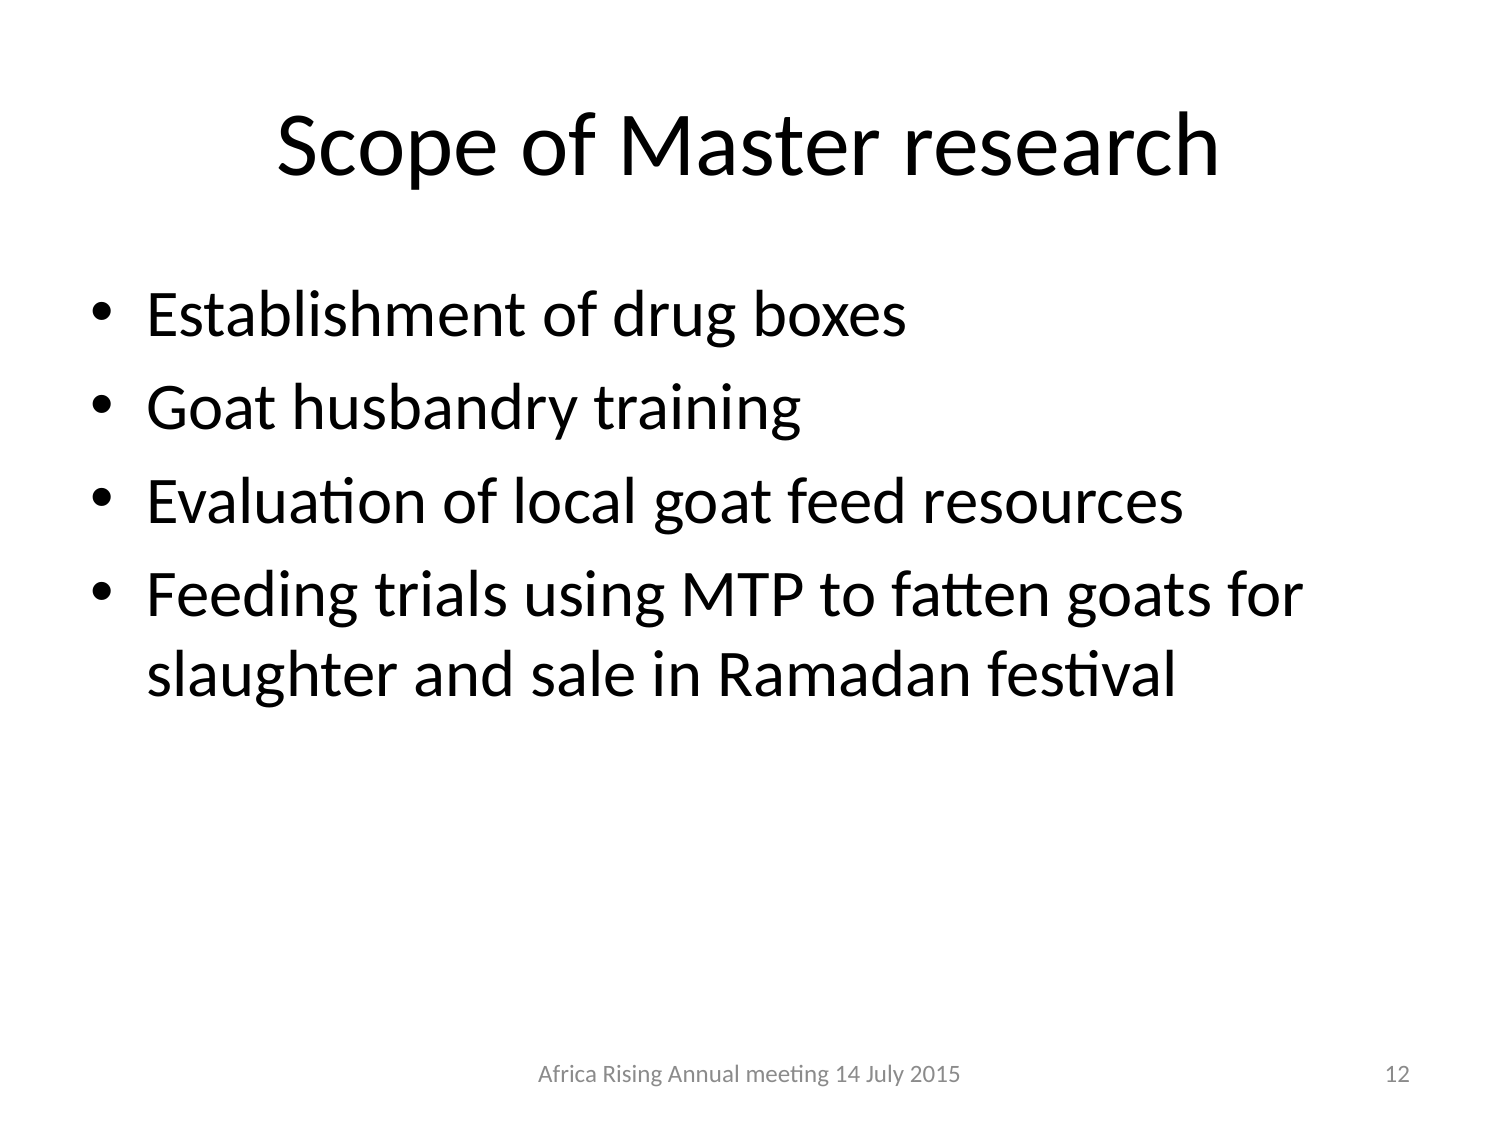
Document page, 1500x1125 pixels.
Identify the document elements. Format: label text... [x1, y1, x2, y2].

footer Africa Rising Annual meeting 14 July 2015 [512, 1042, 988, 1103]
list Establishment of drug boxes Goat husbandry training Evaluation of local goat feed resources Feeding trials using MTP to fatten goats for slaughter and sale in Ramadan festival [75, 262, 1425, 1005]
slide_number 12 [1074, 1042, 1425, 1103]
title Scope of Master research [75, 45, 1425, 233]
